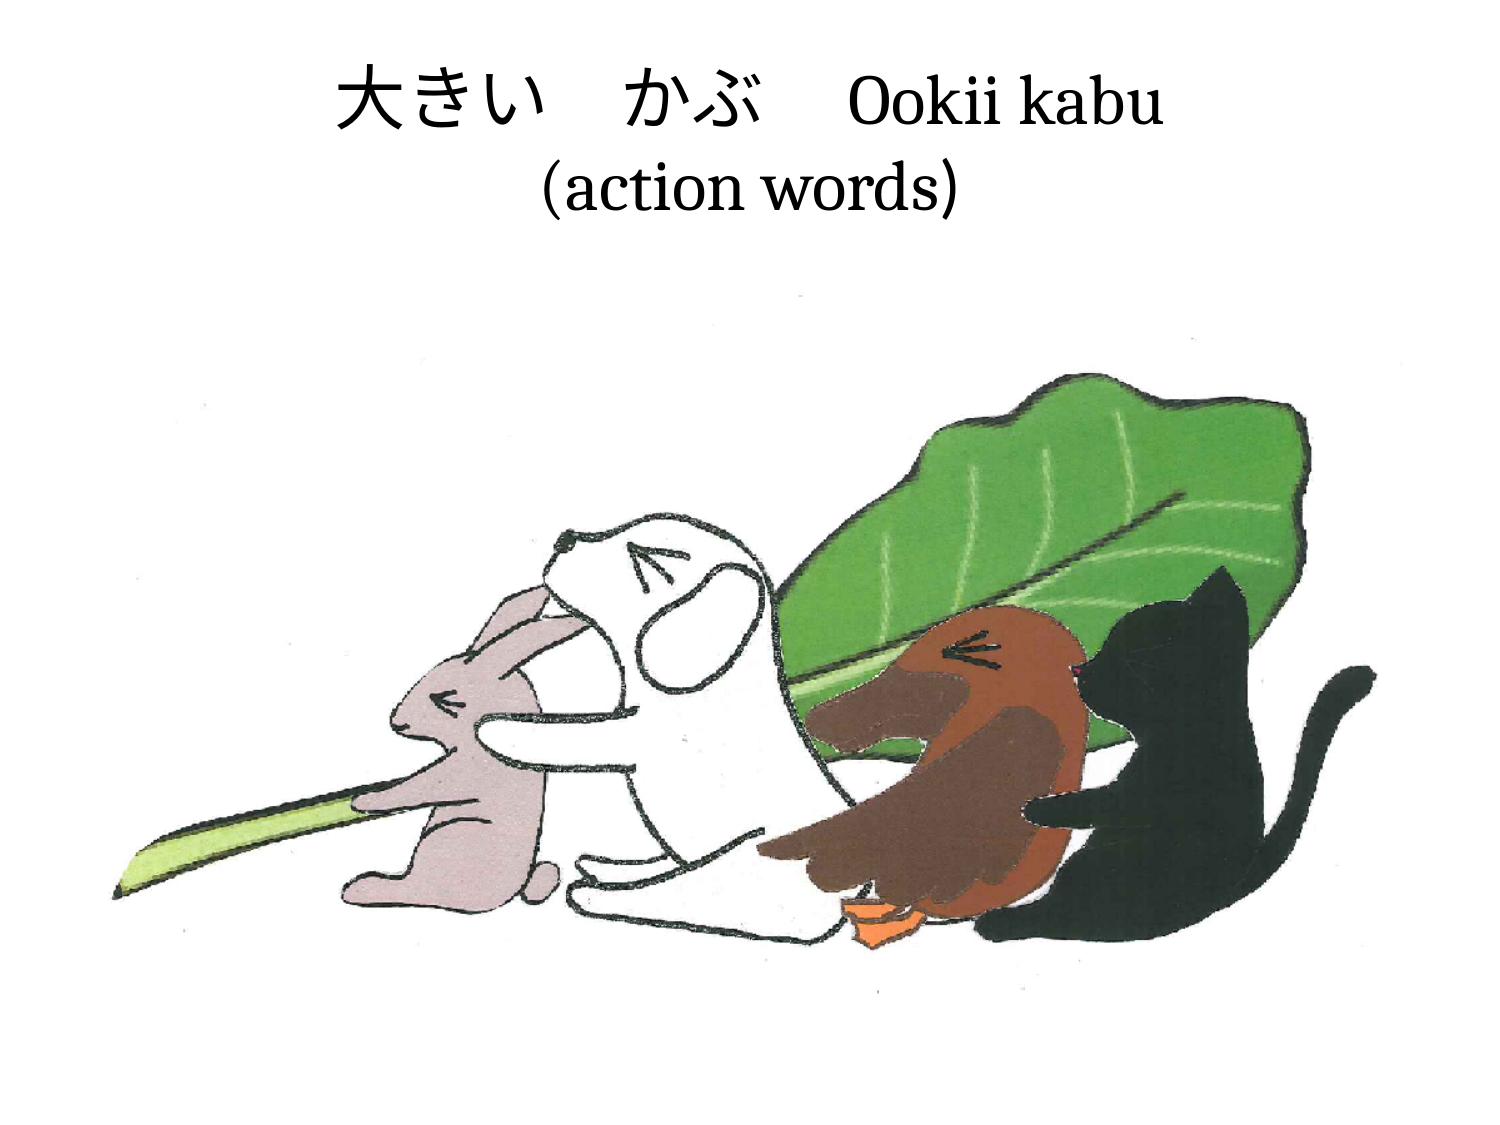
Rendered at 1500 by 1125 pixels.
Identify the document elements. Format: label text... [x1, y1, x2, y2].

title 大きい かぶ Ookii kabu (action words) [75, 45, 1425, 233]
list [90, 268, 1409, 999]
